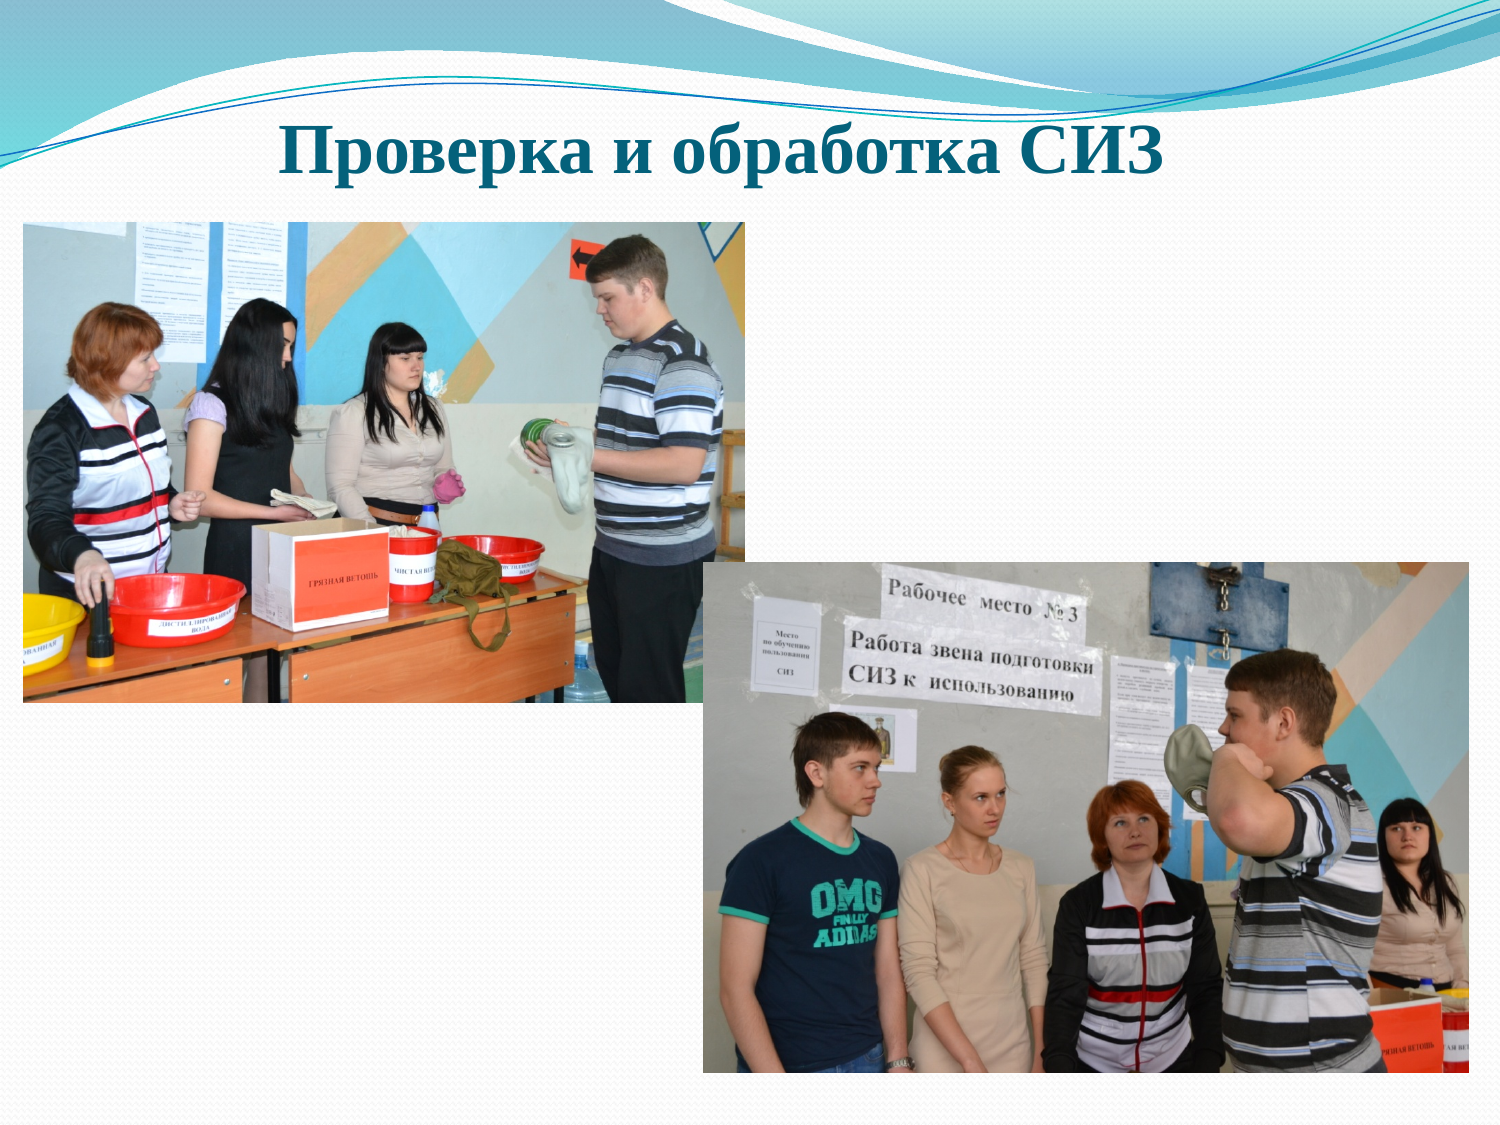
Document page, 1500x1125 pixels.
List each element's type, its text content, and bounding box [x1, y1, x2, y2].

picture [23, 222, 1469, 1073]
title Проверка и обработка СИЗ [46, 93, 1397, 188]
